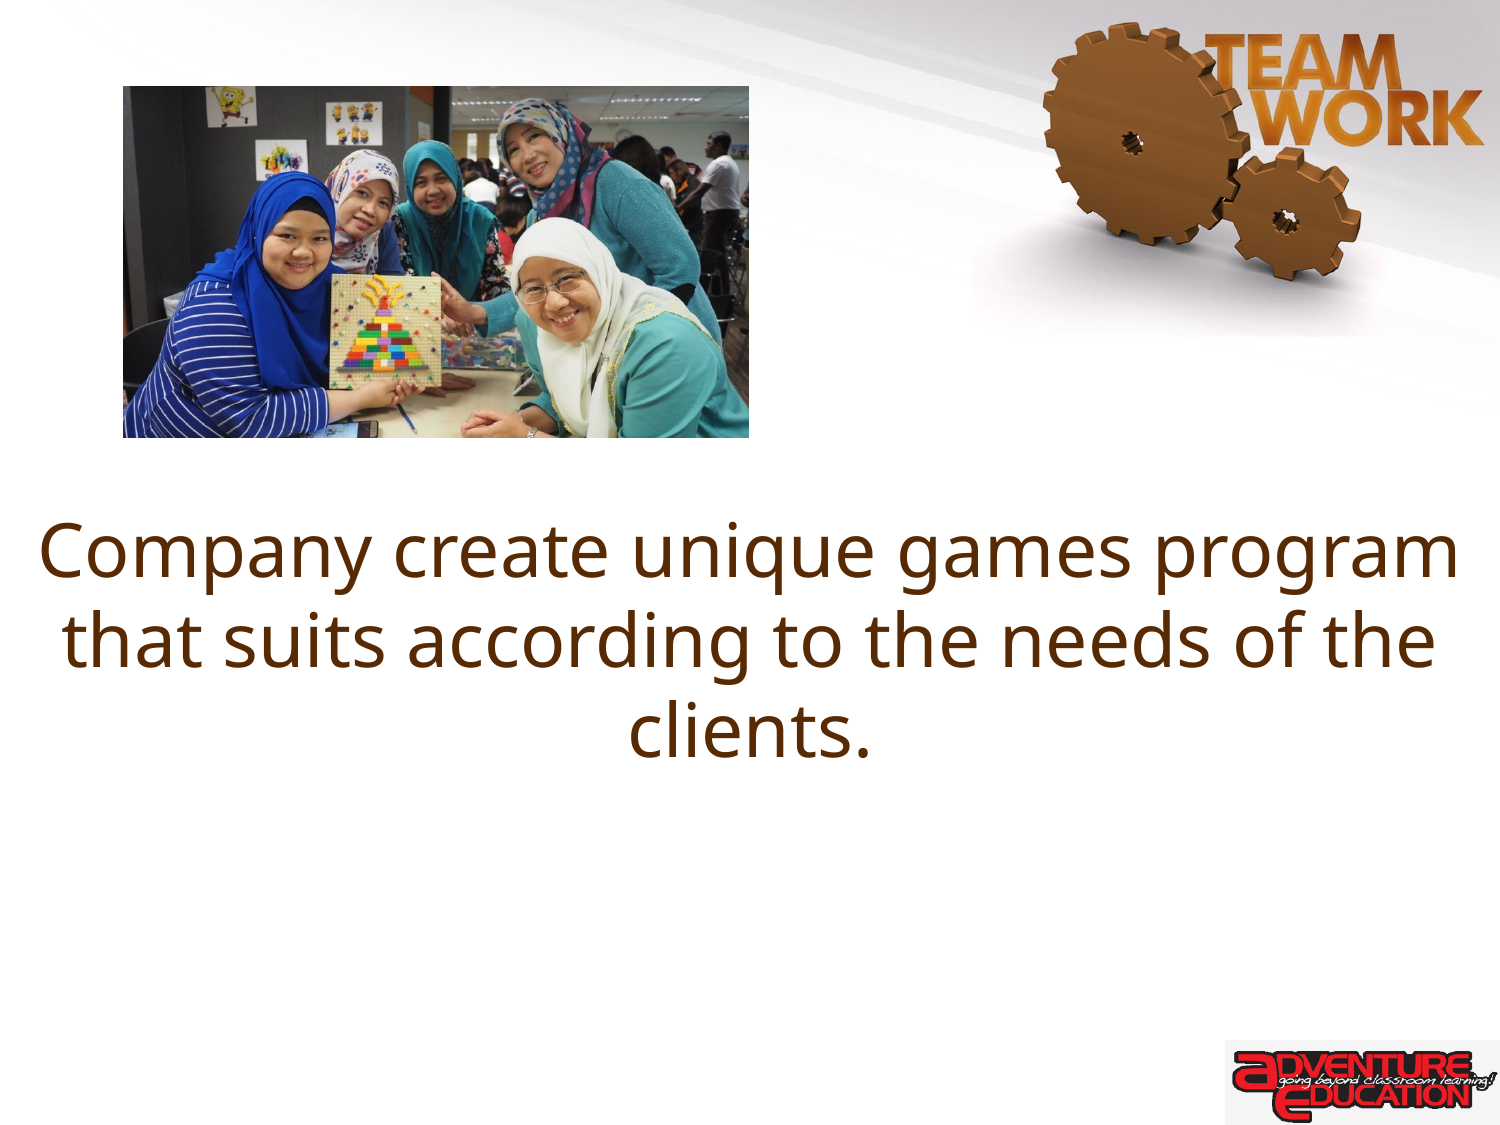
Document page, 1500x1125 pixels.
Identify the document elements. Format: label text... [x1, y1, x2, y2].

picture [0, 964, 1500, 1125]
picture [0, 0, 1500, 438]
title Company create unique games program that suits according to the needs of the clients. [0, 311, 1500, 964]
